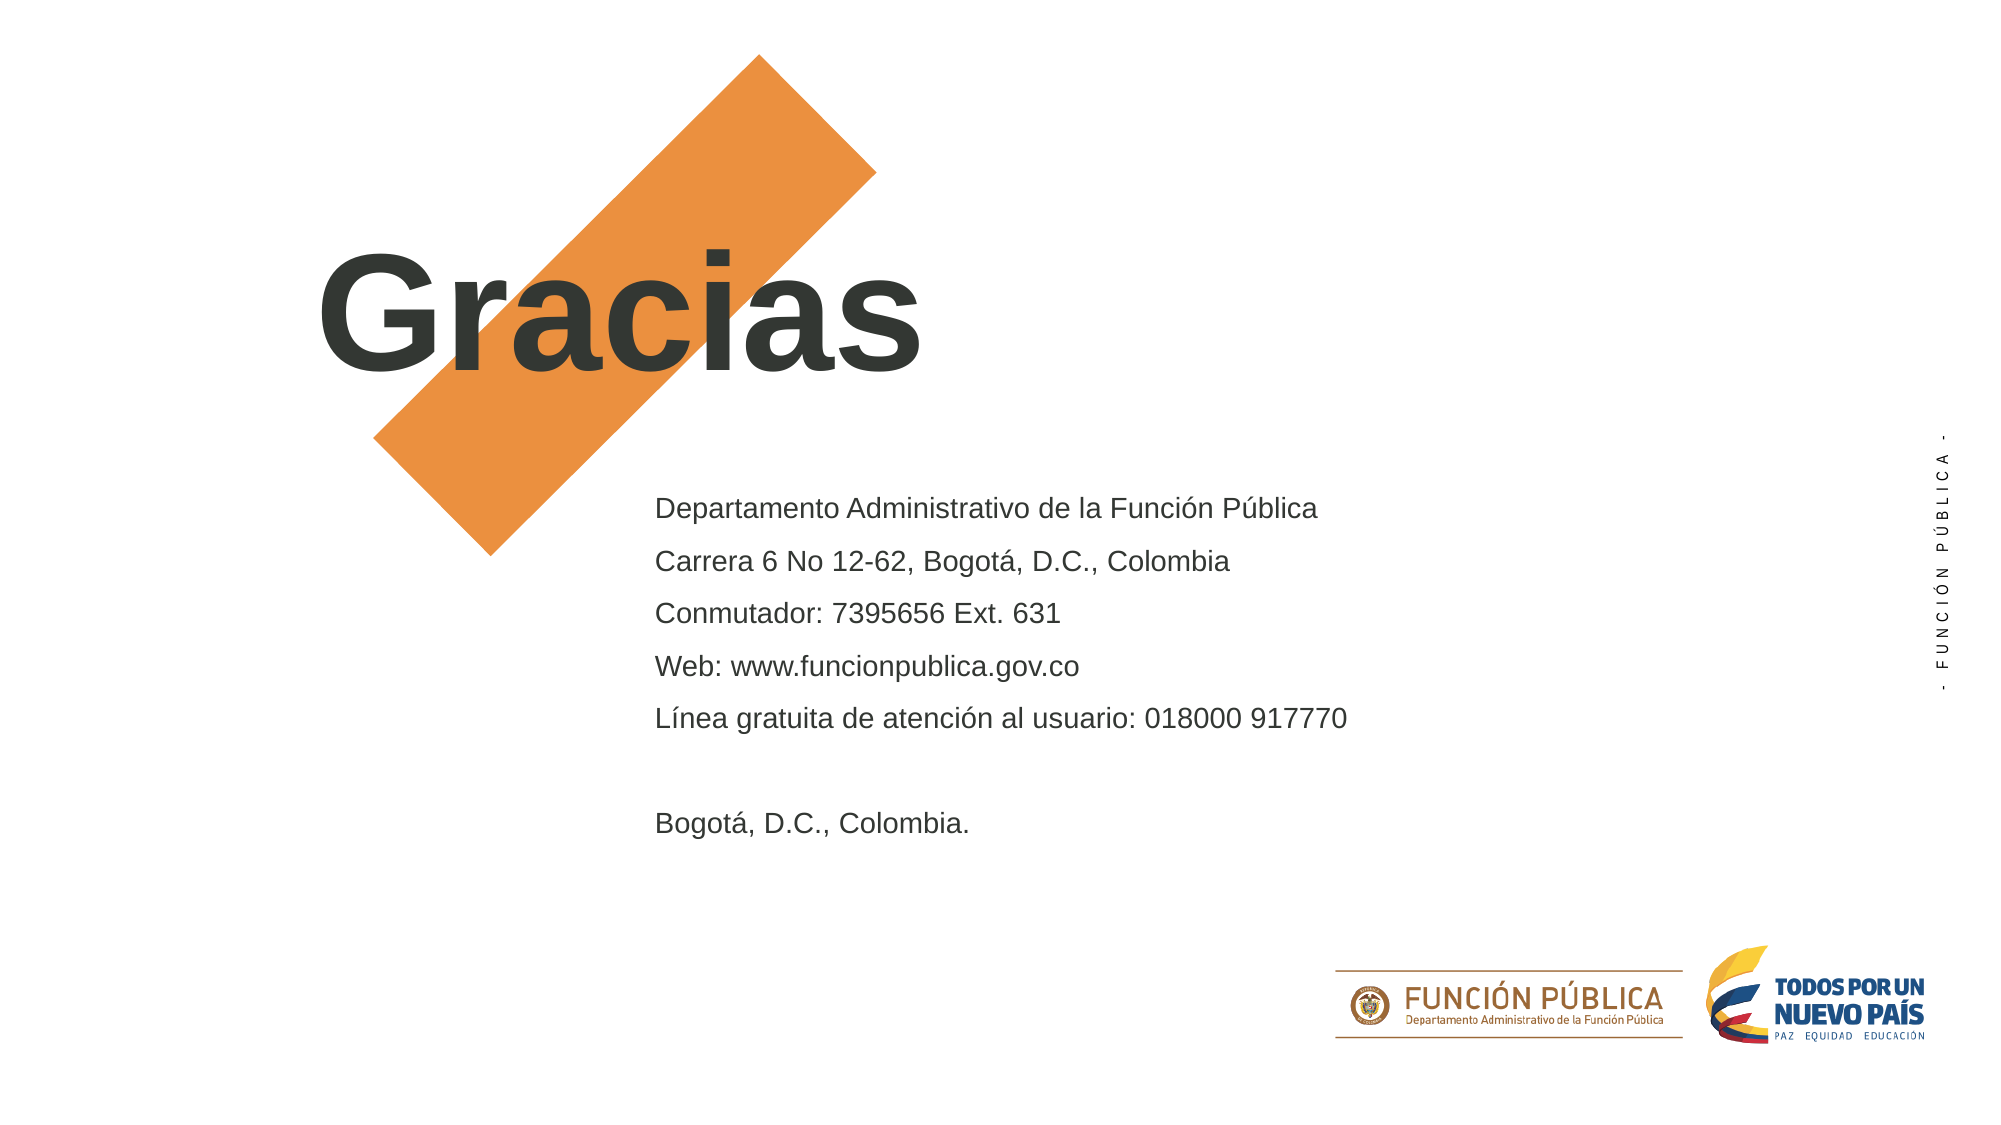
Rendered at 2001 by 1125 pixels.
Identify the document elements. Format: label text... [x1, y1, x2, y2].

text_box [431, 113, 818, 498]
picture [1305, 930, 1945, 1062]
text_box Gracias [300, 196, 431, 412]
text_box Departamento Administrativo de la Función Pública Carrera 6 No 12-62, Bogotá, D.C., Colombia Conmutador: 7395656 Ext. 631 Web: www.funcionpublica.gov.co Línea gratuita de atención al usuario: 018000 917770 Bogotá, D.C., Colombia. [640, 464, 1365, 847]
text_box Gracias [818, 196, 943, 412]
